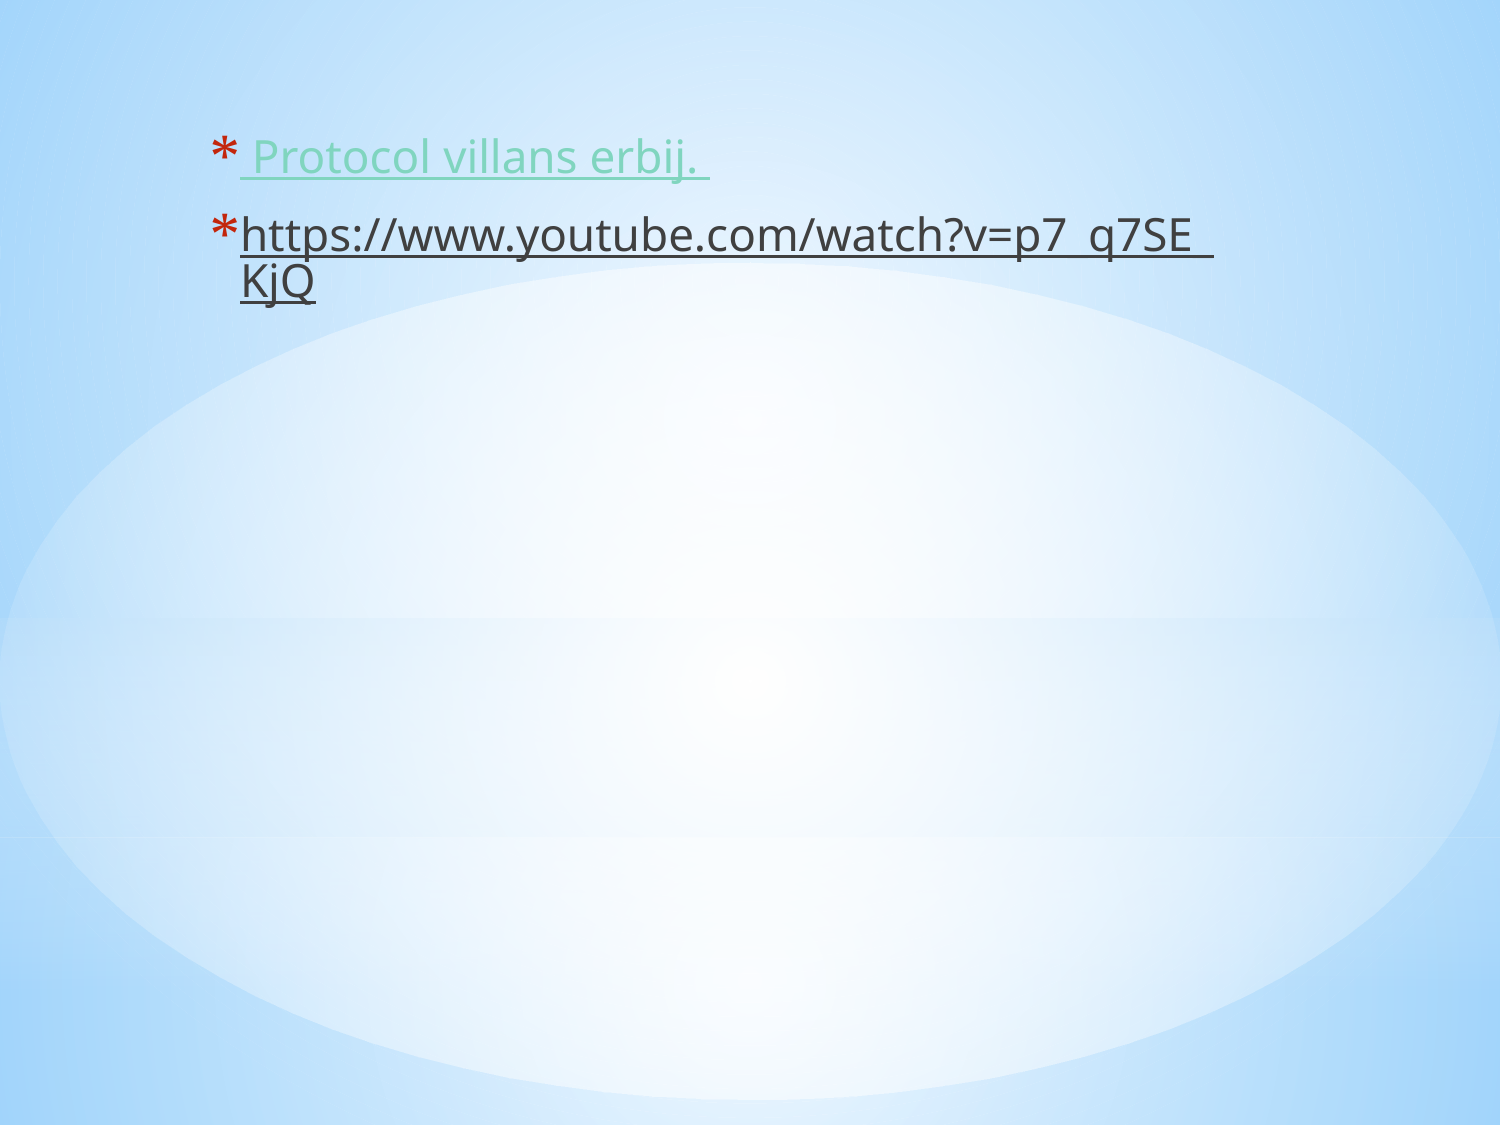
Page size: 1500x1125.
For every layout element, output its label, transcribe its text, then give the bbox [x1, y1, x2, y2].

list Protocol villans erbij. https://www.youtube.com/watch?v=p7_q7SE_KjQ [187, 120, 1238, 690]
